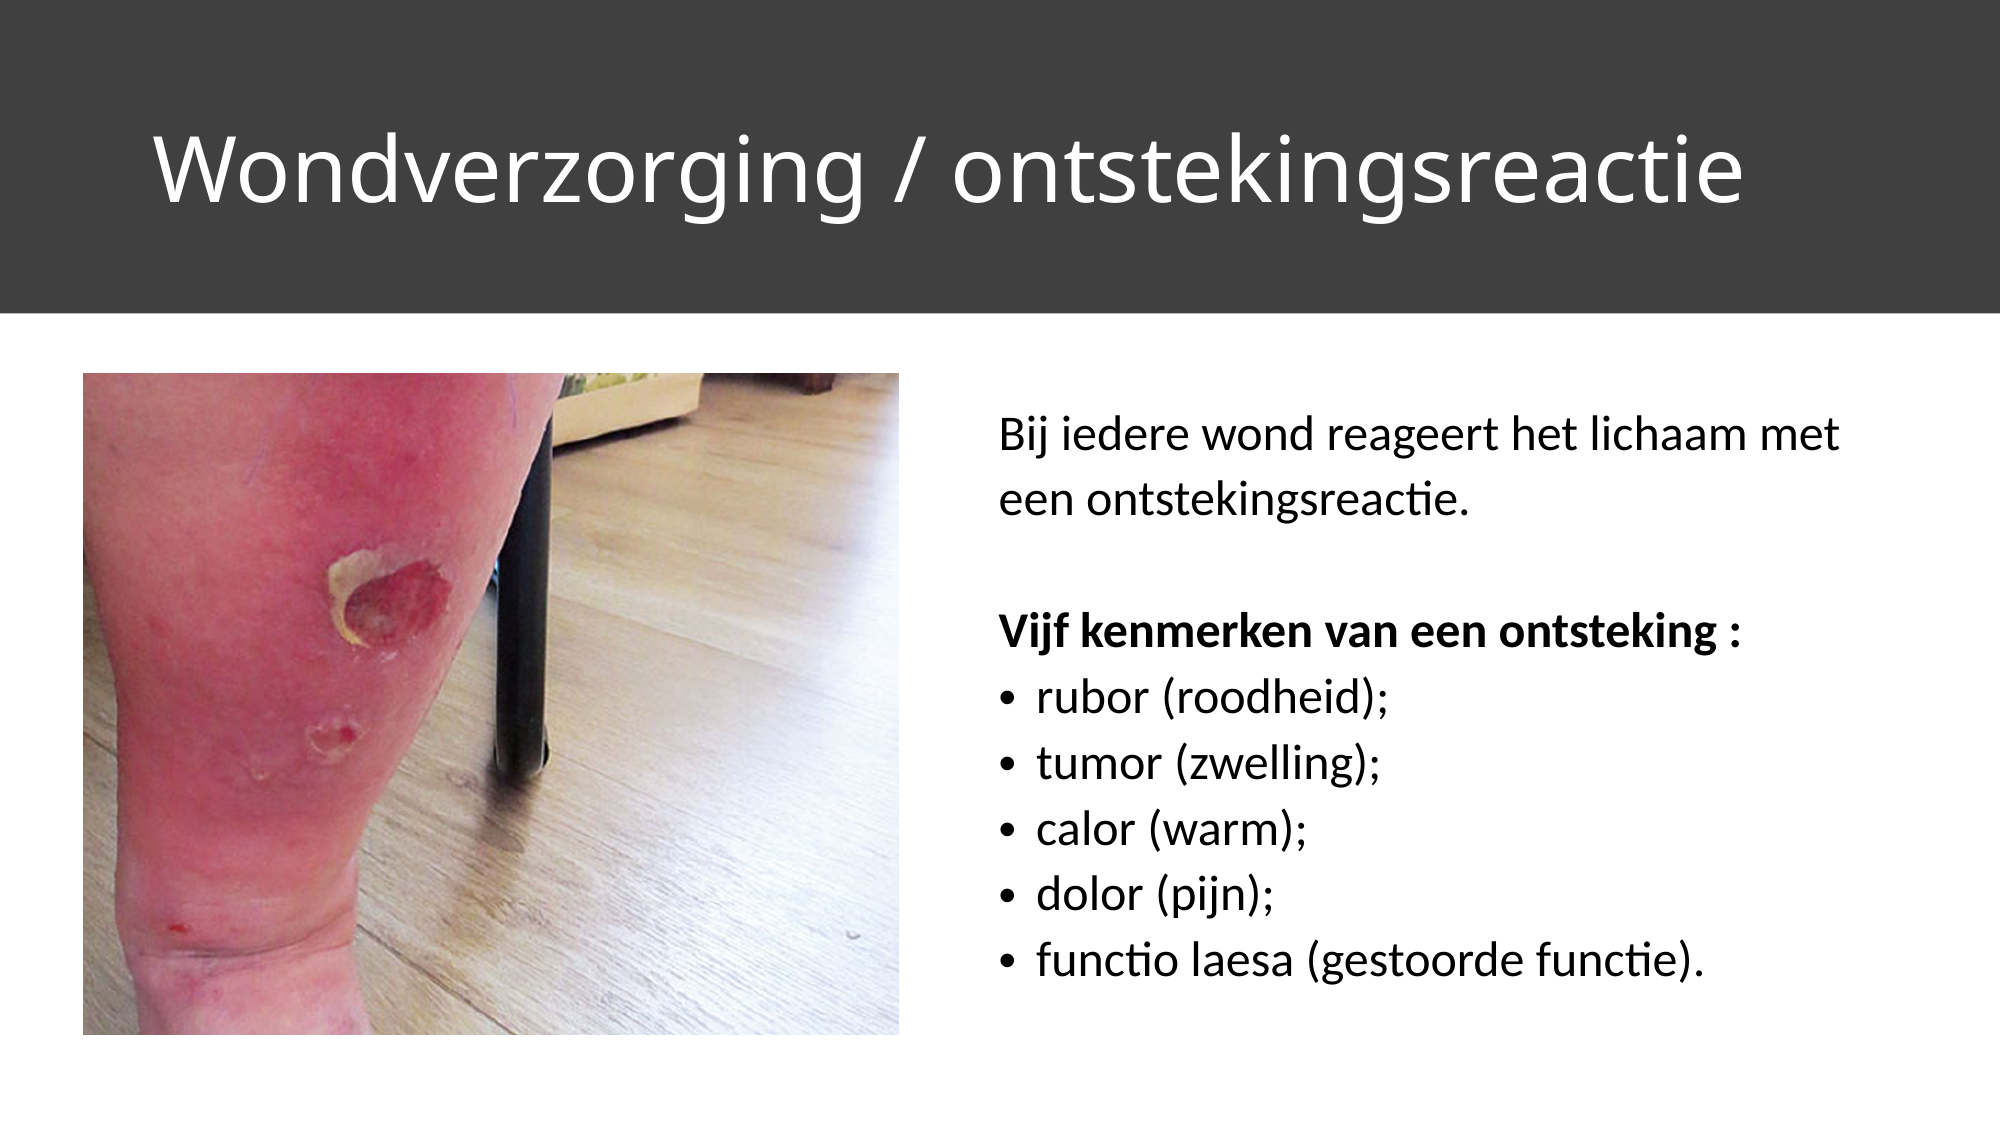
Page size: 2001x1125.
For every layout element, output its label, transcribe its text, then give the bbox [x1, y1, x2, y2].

title Wondverzorging / ontstekingsreactie [137, 59, 1931, 278]
text_box [0, 0, 2000, 314]
picture [83, 373, 899, 1035]
list Bij iedere wond reageert het lichaam met een ontstekingsreactie. Vijf kenmerken van een ontsteking : rubor (roodheid); tumor (zwelling); calor (warm); dolor (pijn); functio laesa (gestoorde functie). [983, 373, 1931, 1080]
